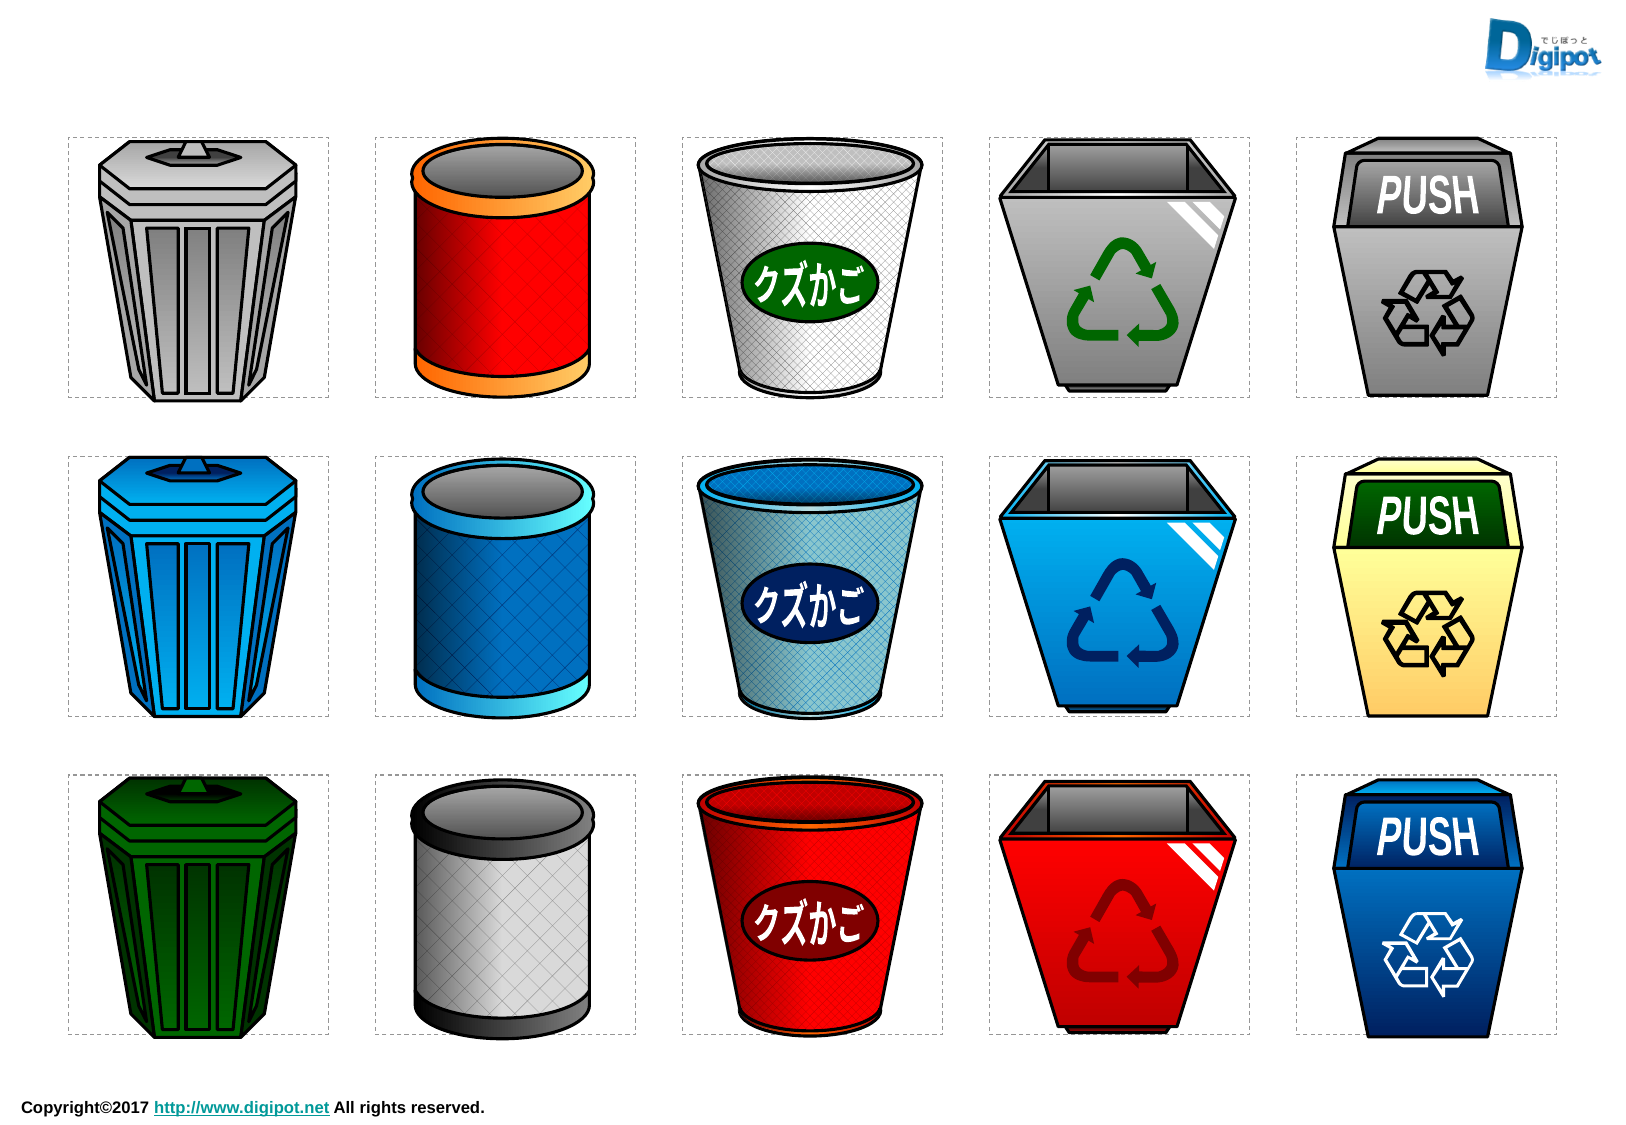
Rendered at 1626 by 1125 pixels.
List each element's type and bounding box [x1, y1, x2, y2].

text_box [411, 137, 594, 398]
text_box [411, 779, 594, 1039]
text_box [99, 456, 297, 717]
text_box [698, 138, 923, 398]
text_box [696, 776, 922, 1037]
text_box [1333, 137, 1523, 396]
text_box [1333, 779, 1523, 1038]
text_box [999, 781, 1236, 1033]
text_box [1333, 458, 1523, 717]
text_box [696, 459, 922, 719]
text_box [411, 458, 594, 719]
text_box [99, 777, 297, 1038]
text_box [99, 141, 297, 402]
picture [1485, 18, 1602, 82]
text_box [999, 139, 1236, 392]
text_box [999, 460, 1236, 713]
